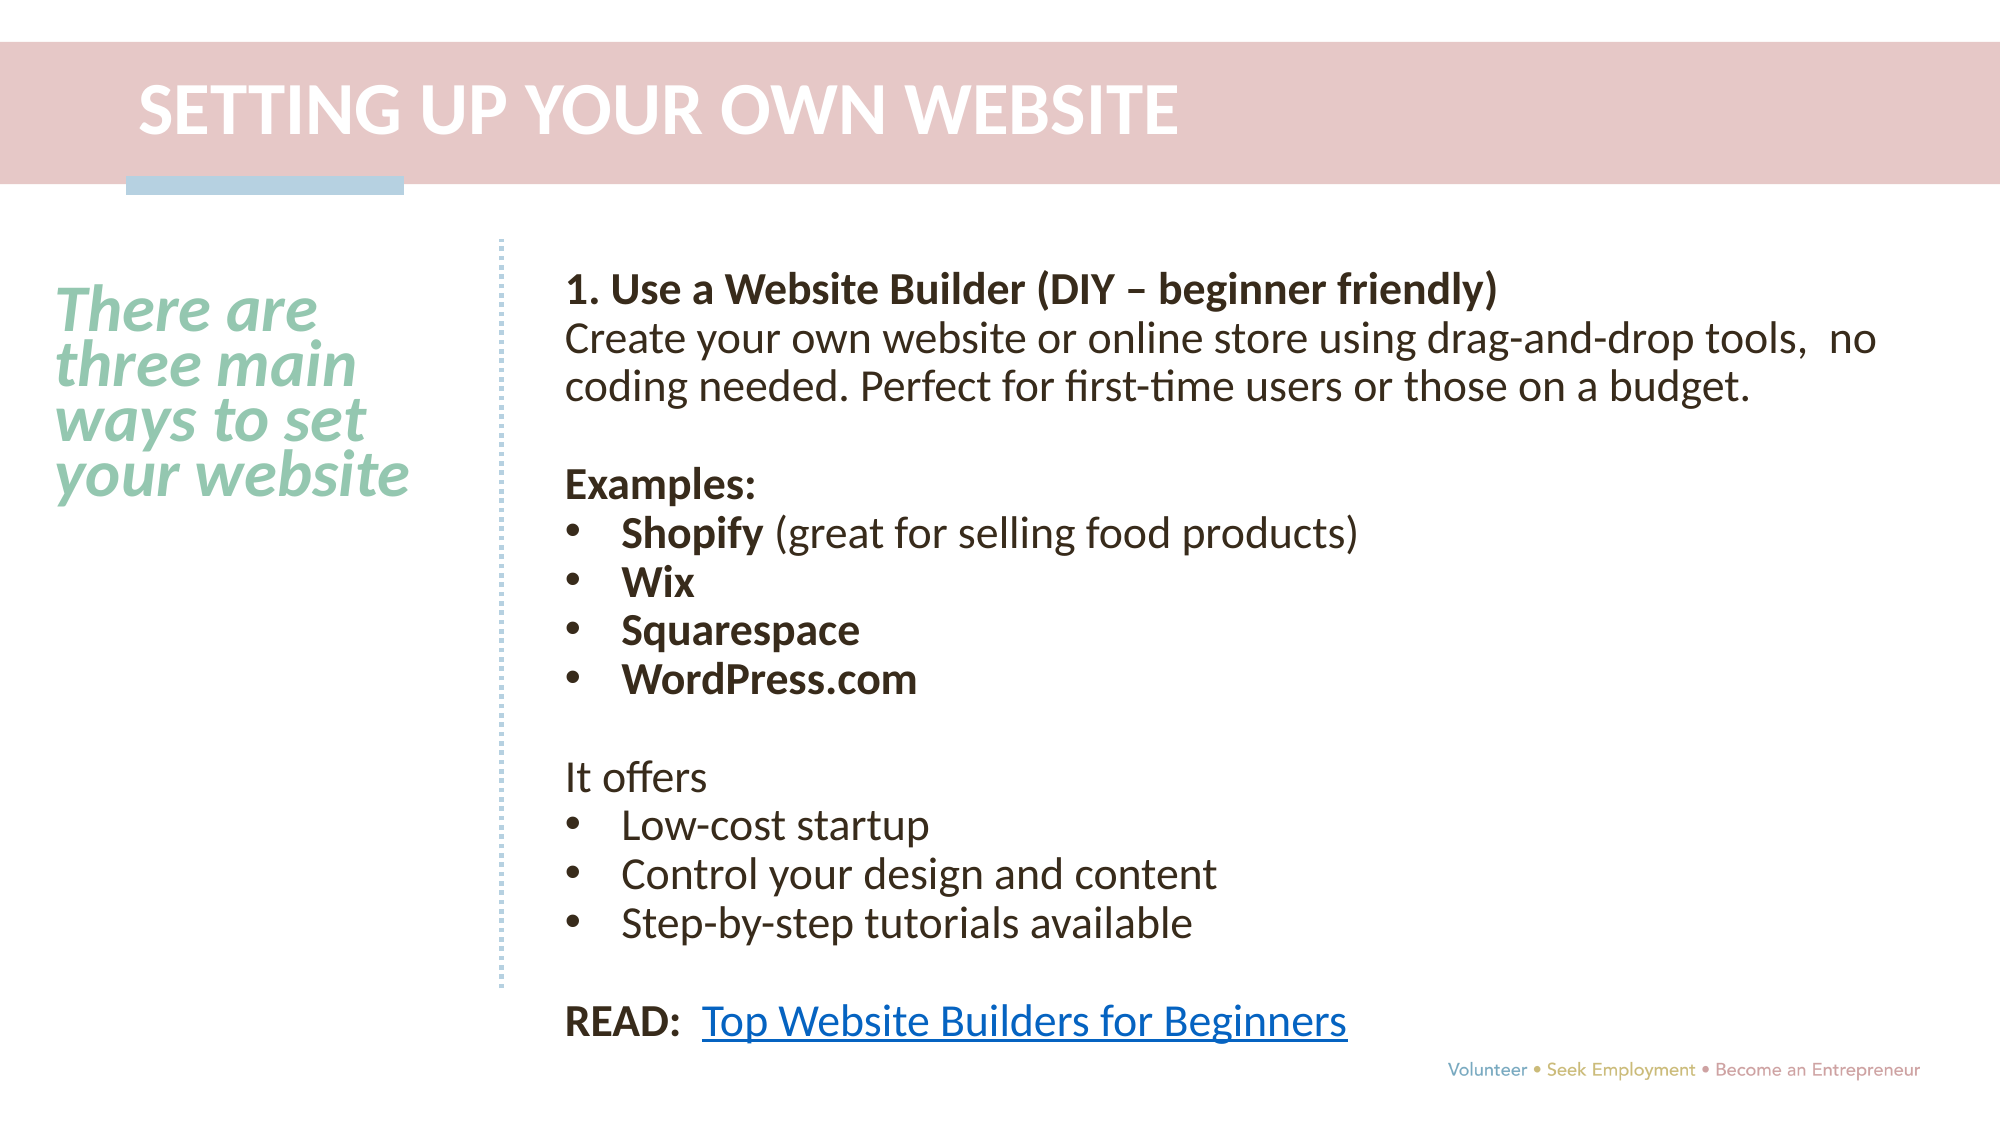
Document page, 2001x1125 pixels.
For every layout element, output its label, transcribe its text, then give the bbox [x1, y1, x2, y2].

list SETTING UP YOUR OWN WEBSITE [123, 51, 1913, 170]
picture [1418, 1046, 1971, 1103]
text_box 1. Use a Website Builder (DIY – beginner friendly) Create your own website or online store using drag-and-drop tools, no coding needed. Perfect for first-time users or those on a budget. Examples: Shopify (great for selling food products) Wix Squarespace WordPress.com It offers Low-cost startup Control your design and content Step-by-step tutorials available READ: Top Website Builders for Beginners [549, 257, 1933, 733]
list There are three main ways to set your website [39, 282, 501, 672]
